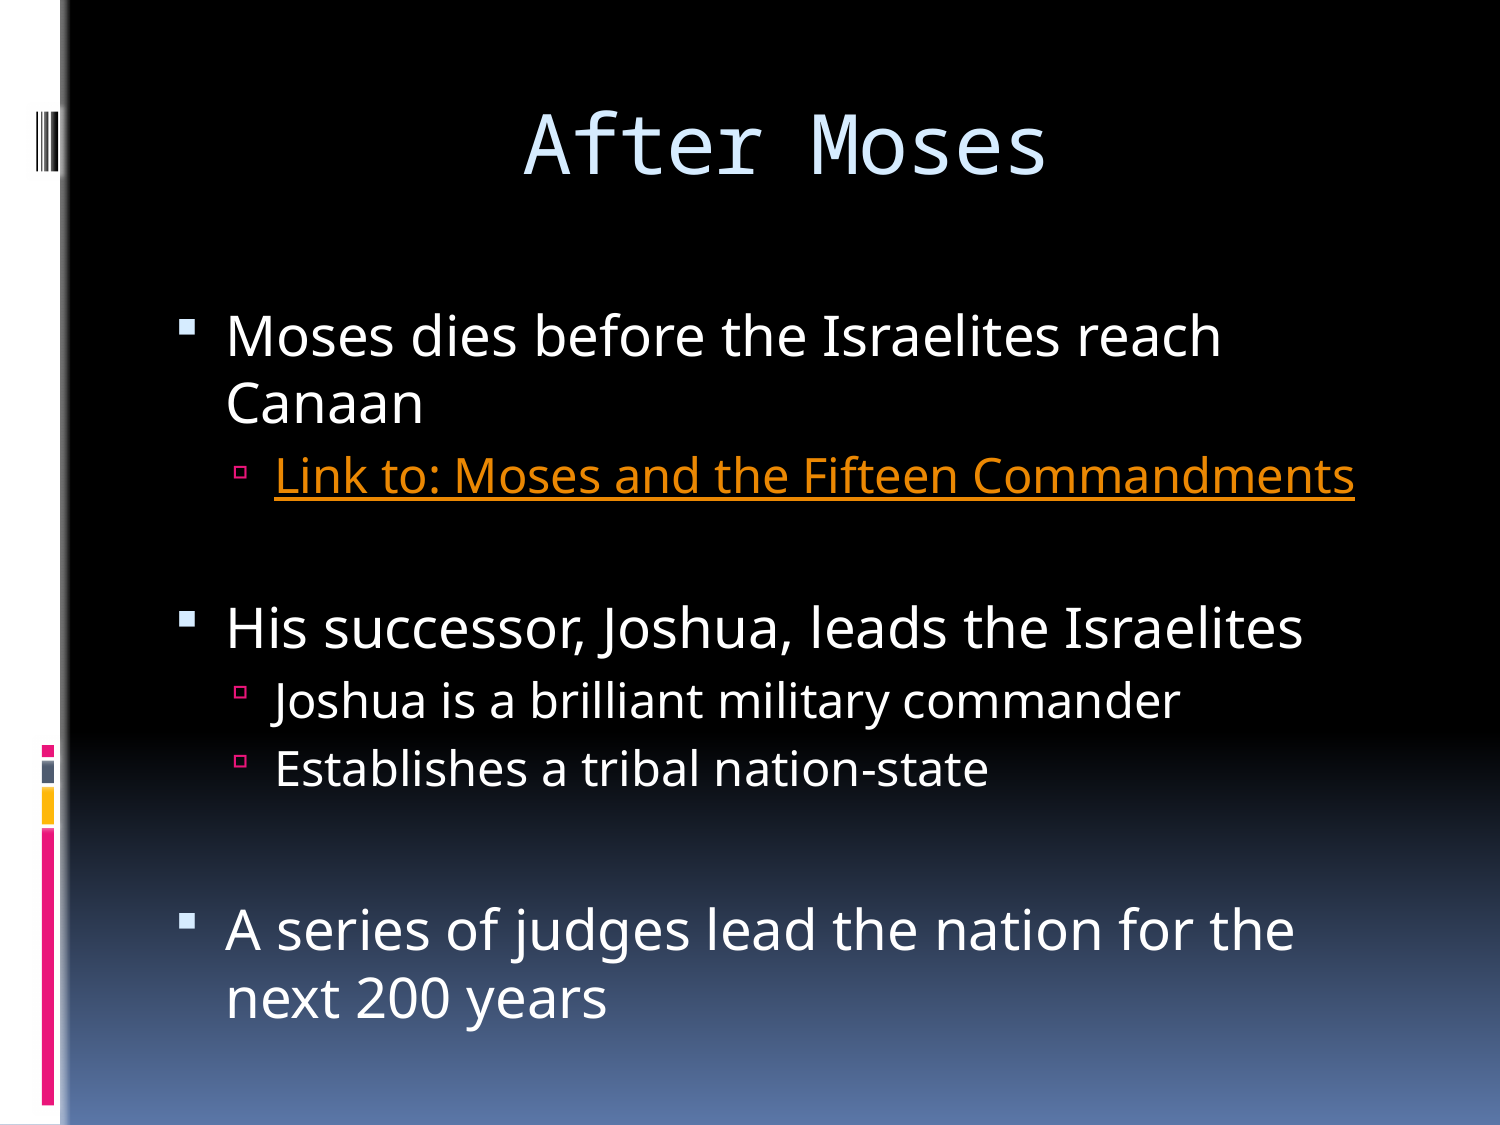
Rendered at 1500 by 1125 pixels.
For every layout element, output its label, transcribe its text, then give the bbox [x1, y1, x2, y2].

list Moses dies before the Israelites reach Canaan Link to: Moses and the Fifteen Commandments His successor, Joshua, leads the Israelites Joshua is a brilliant military commander Establishes a tribal nation-state A series of judges lead the nation for the next 200 years [150, 292, 1425, 1043]
title After Moses [150, 83, 1425, 234]
